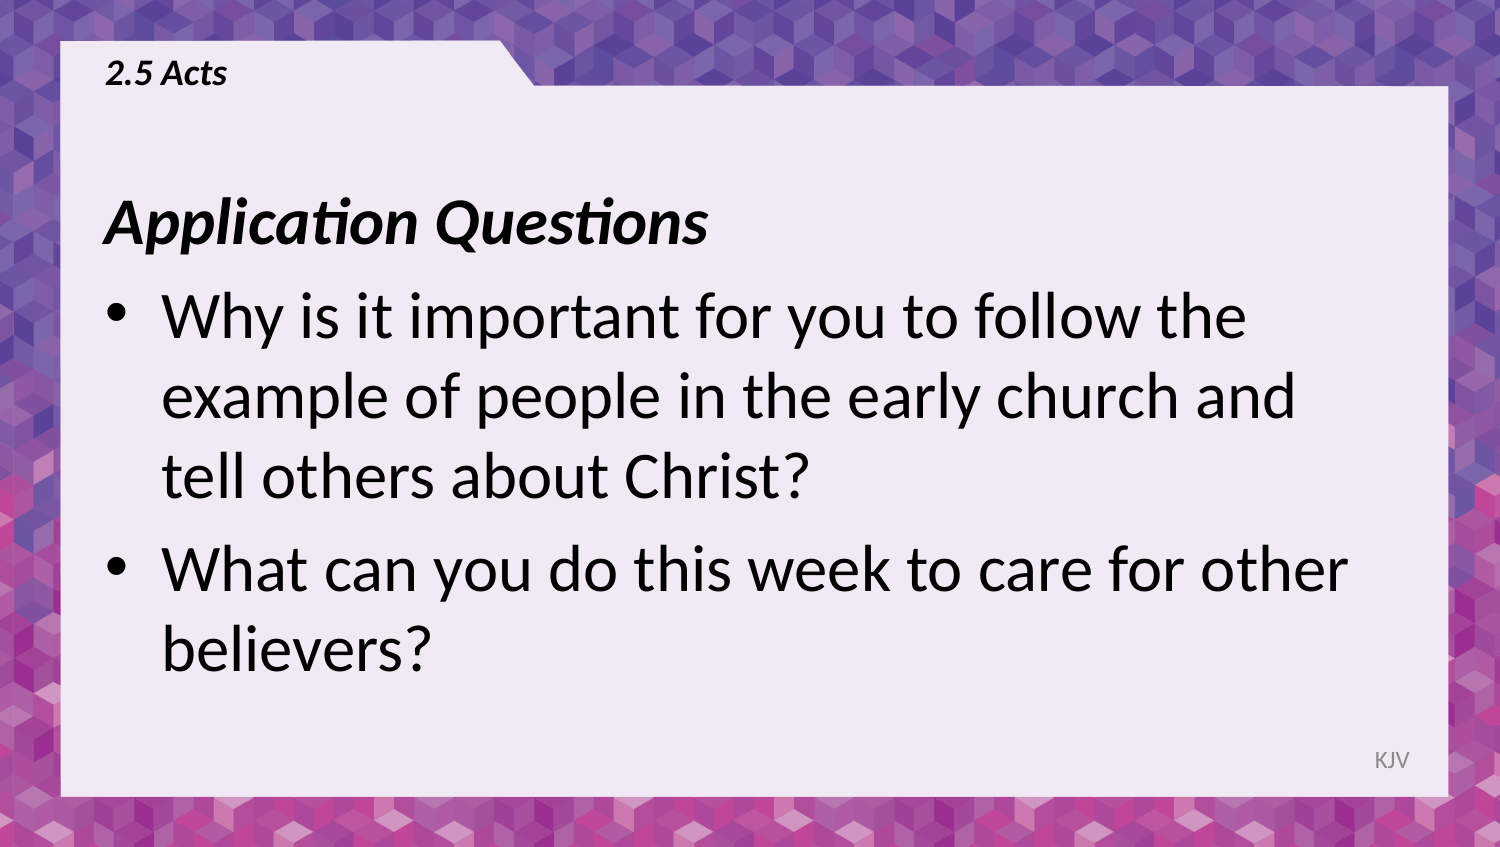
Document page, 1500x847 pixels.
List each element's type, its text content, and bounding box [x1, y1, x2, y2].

picture [0, 0, 1500, 847]
footer KJV [950, 736, 1425, 782]
title 2.5 Acts [89, 33, 1420, 108]
list Application Questions Why is it important for you to follow the example of people in the early church and tell others about Christ? What can you do this week to care for other believers? [89, 141, 1403, 722]
